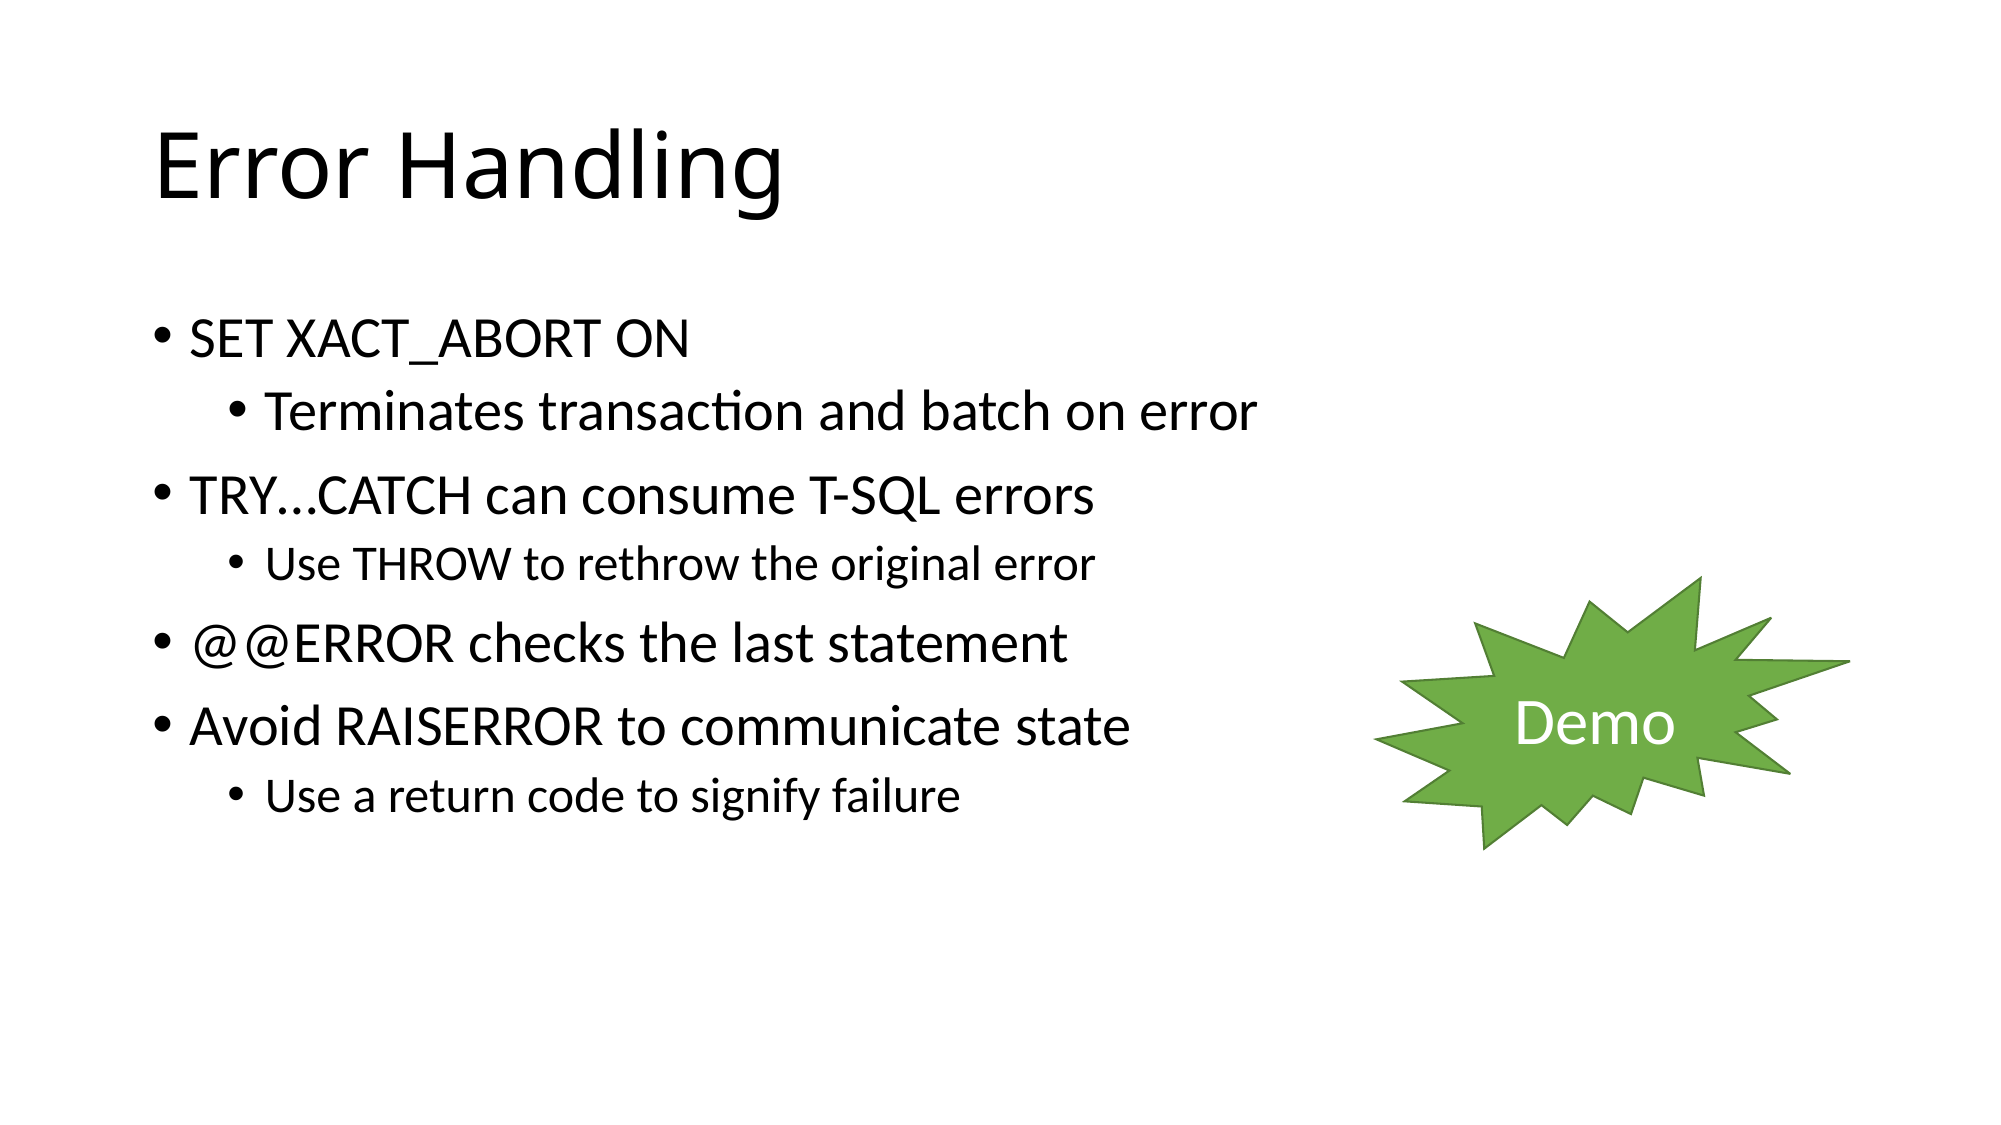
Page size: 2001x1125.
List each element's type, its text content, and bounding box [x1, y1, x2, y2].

text_box Demo [1372, 575, 1851, 851]
title Error Handling [137, 59, 1863, 278]
list SET XACT_ABORT ON Terminates transaction and batch on error TRY…CATCH can consume T-SQL errors Use THROW to rethrow the original error @@ERROR checks the last statement Avoid RAISERROR to communicate state Use a return code to signify failure [137, 299, 1863, 1014]
